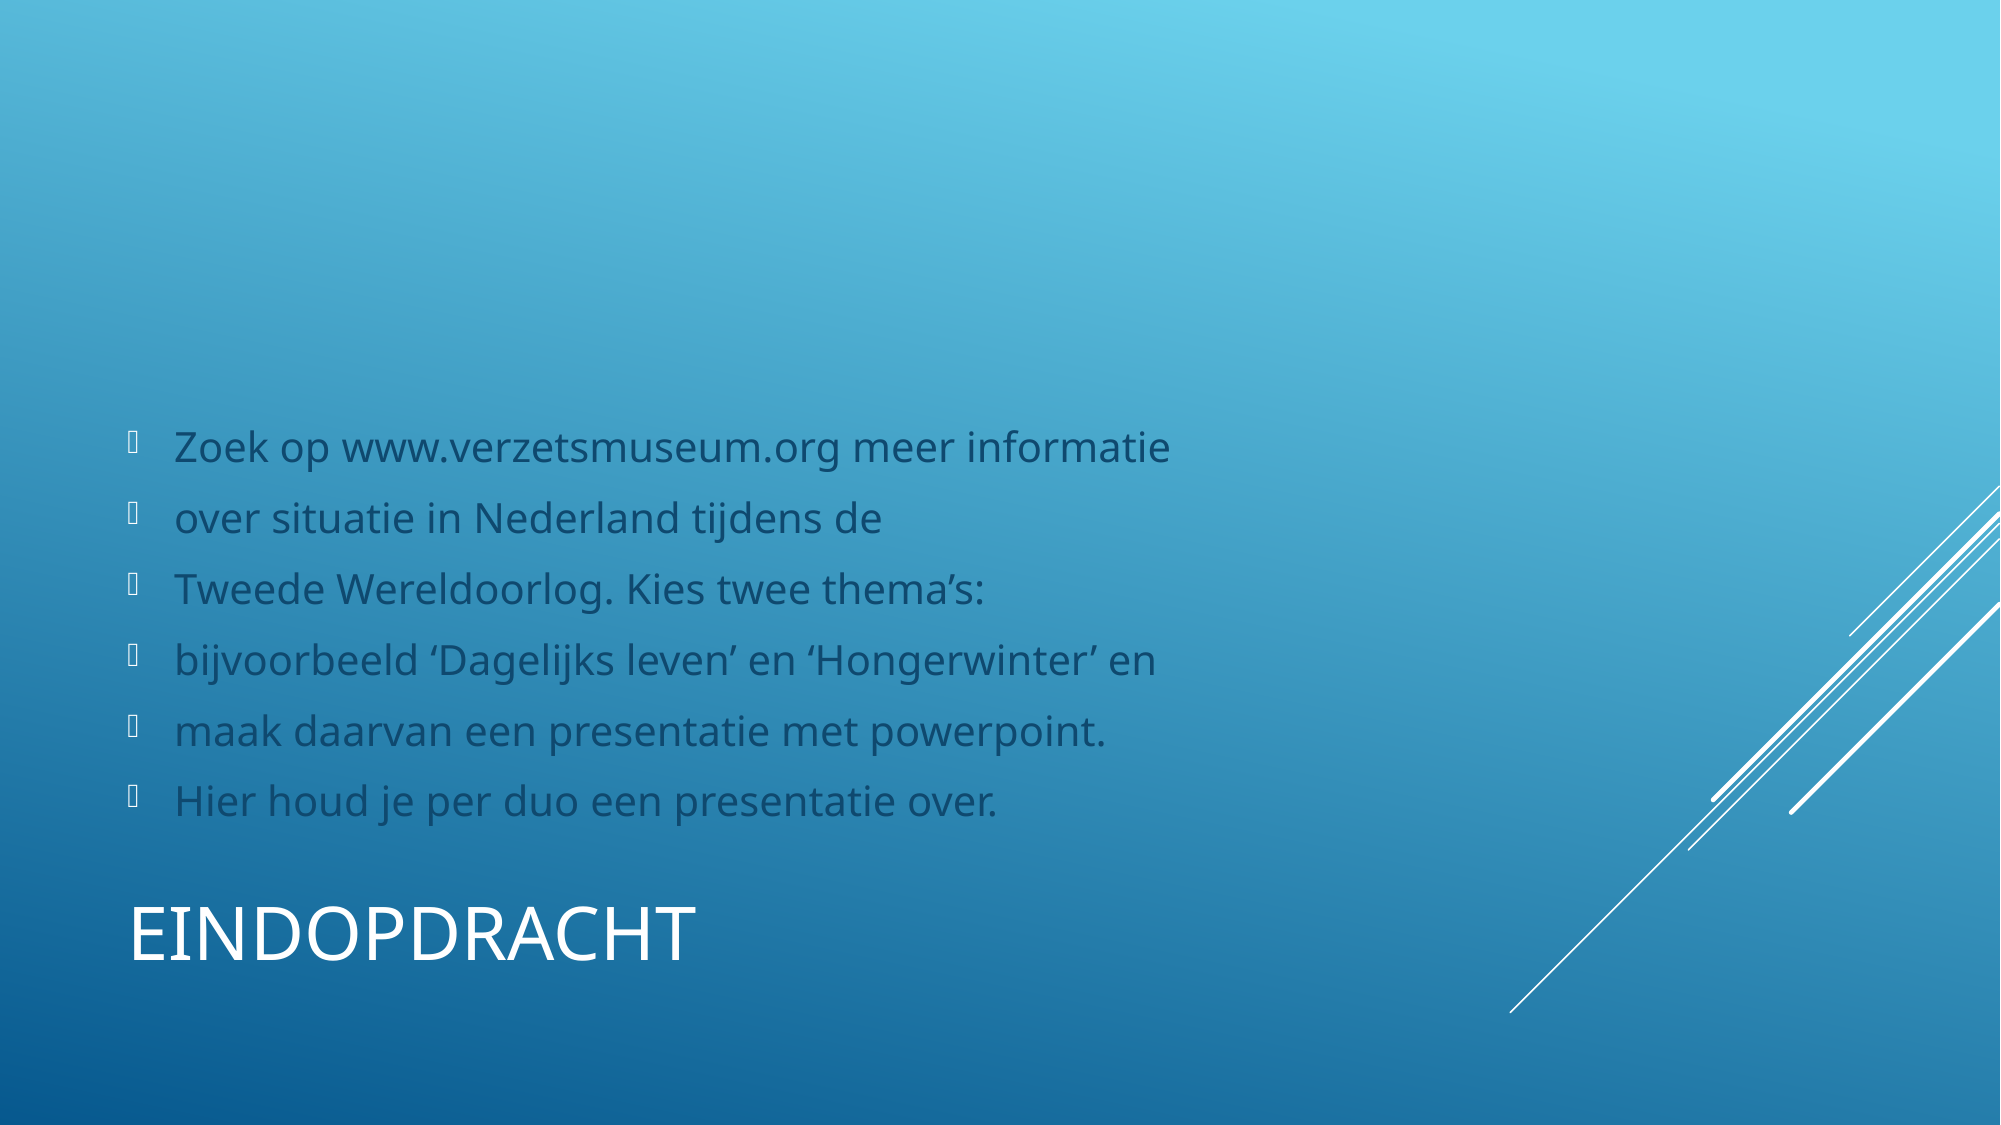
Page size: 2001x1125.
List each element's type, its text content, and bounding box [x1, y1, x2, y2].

list Zoek op www.verzetsmuseum.org meer informatie over situatie in Nederland tijdens de Tweede Wereldoorlog. Kies twee thema’s: bijvoorbeeld ‘Dagelijks leven’ en ‘Hongerwinter’ en maak daarvan een presentatie met powerpoint. Hier houd je per duo een presentatie over. [112, 397, 1884, 849]
title eindopdracht [112, 878, 1513, 984]
